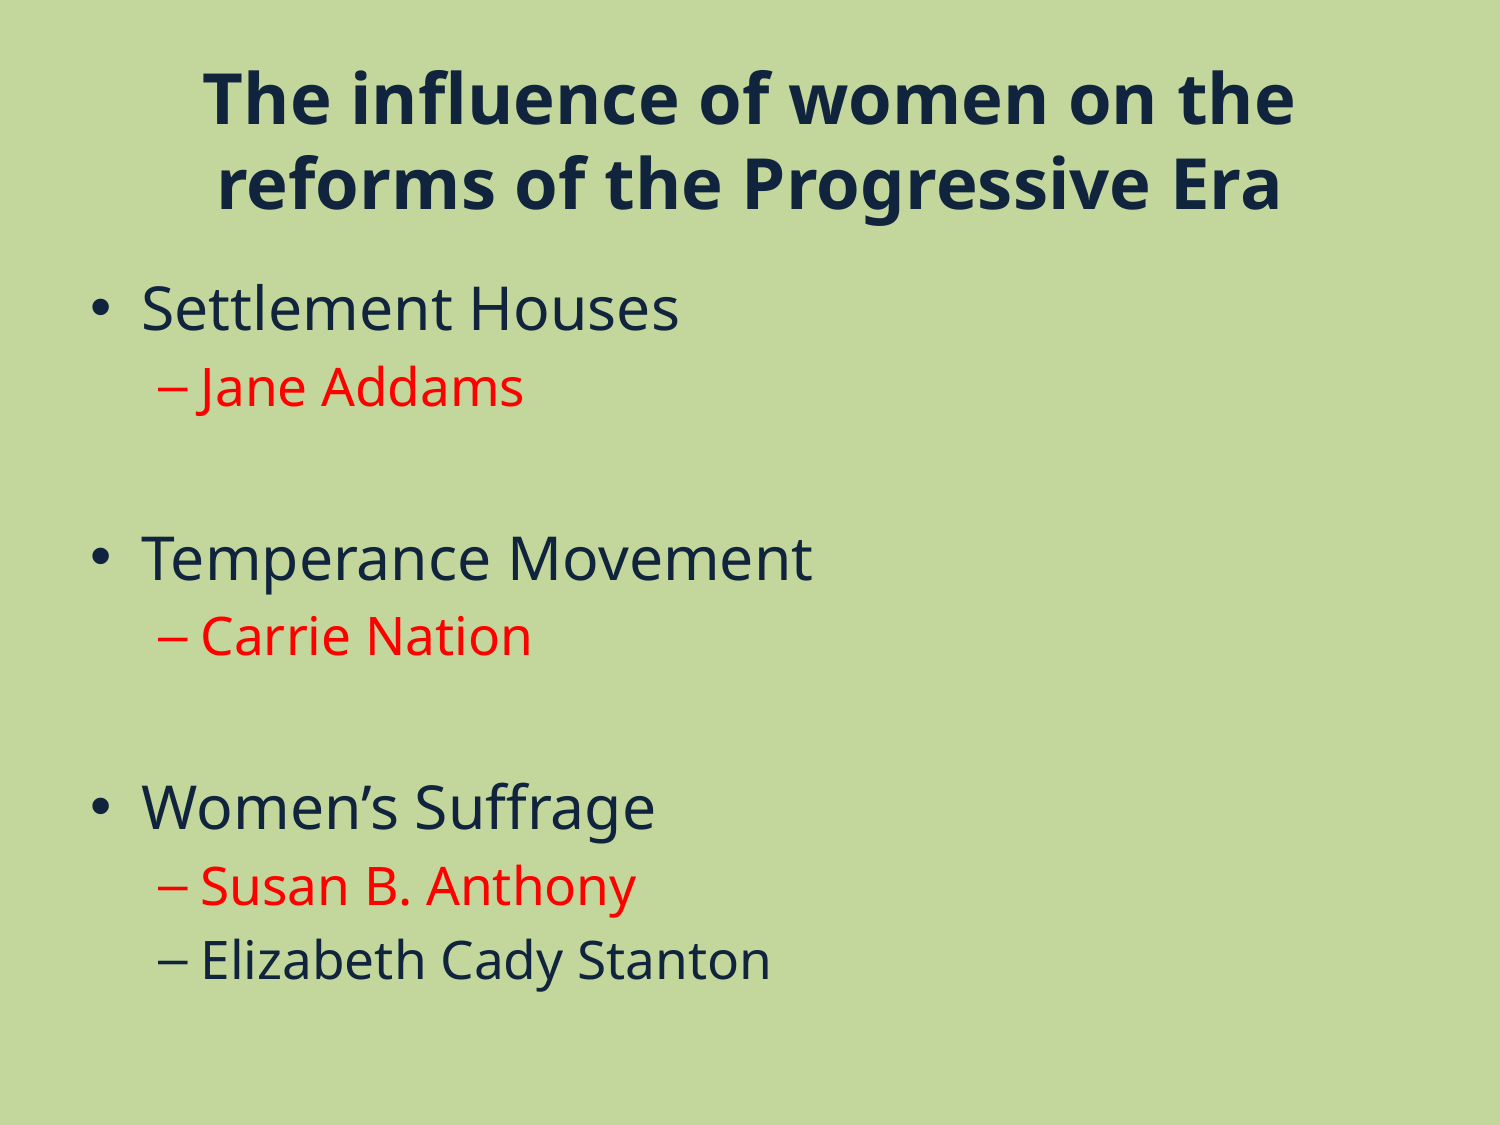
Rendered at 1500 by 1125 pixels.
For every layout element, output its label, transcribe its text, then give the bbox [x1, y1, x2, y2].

title The influence of women on the reforms of the Progressive Era [75, 45, 1425, 233]
list Settlement Houses Jane Addams Temperance Movement Carrie Nation Women’s Suffrage Susan B. Anthony Elizabeth Cady Stanton [75, 262, 1425, 1005]
